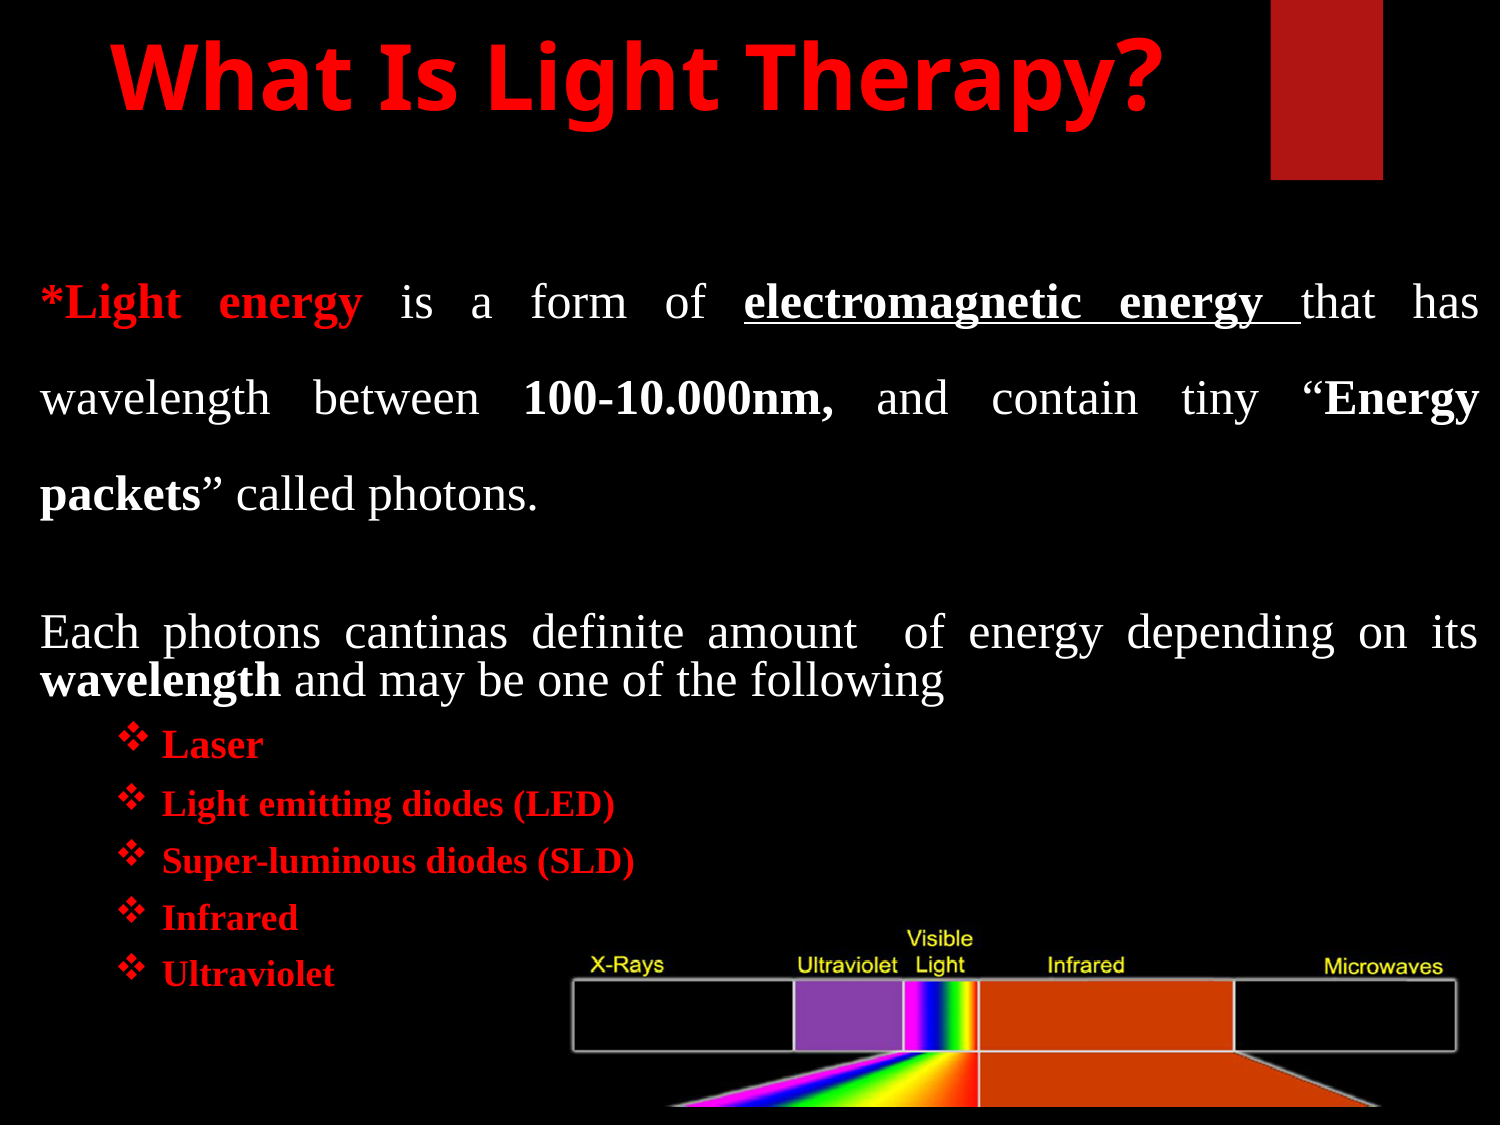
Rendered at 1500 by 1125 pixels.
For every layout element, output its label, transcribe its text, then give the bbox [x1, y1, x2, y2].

title What Is Light Therapy? [0, 3, 1275, 104]
picture [487, 884, 1463, 1107]
list *Light energy is a form of electromagnetic energy that has wavelength between 100-10.000nm, and contain tiny “Energy packets” called photons. Each photons cantinas definite amount of energy depending on its wavelength and may be one of the following Laser Light emitting diodes (LED) Super-luminous diodes (SLD) Infrared Ultraviolet [24, 224, 1495, 850]
